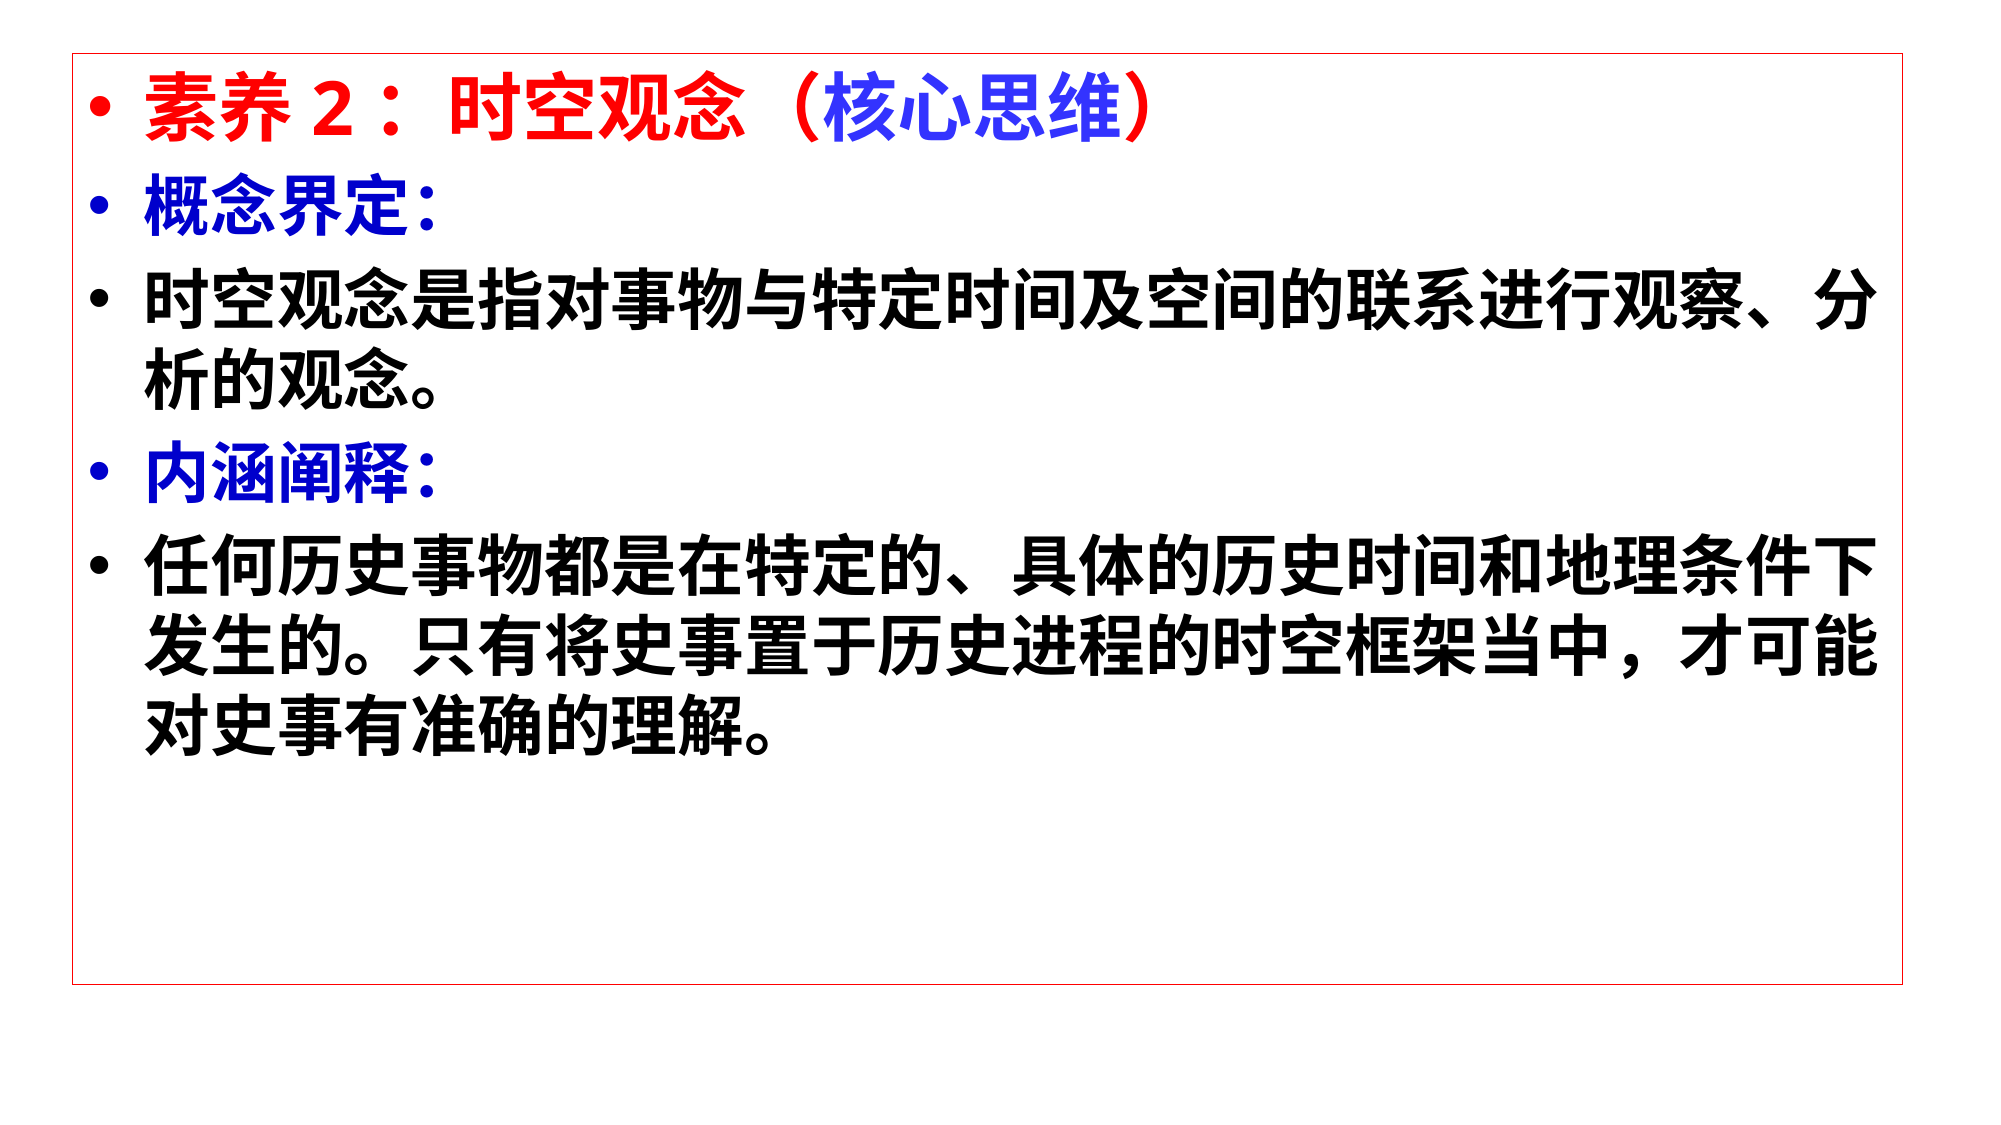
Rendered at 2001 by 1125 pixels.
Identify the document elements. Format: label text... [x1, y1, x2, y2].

text_box 素养2：时空观念（核心思维） 概念界定： 时空观念是指对事物与特定时间及空间的联系进行观察、分析的观念。 内涵阐释： 任何历史事物都是在特定的、具体的历史时间和地理条件下发生的。只有将史事置于历史进程的时空框架当中，才可能对史事有准确的理解。 [72, 53, 1903, 985]
